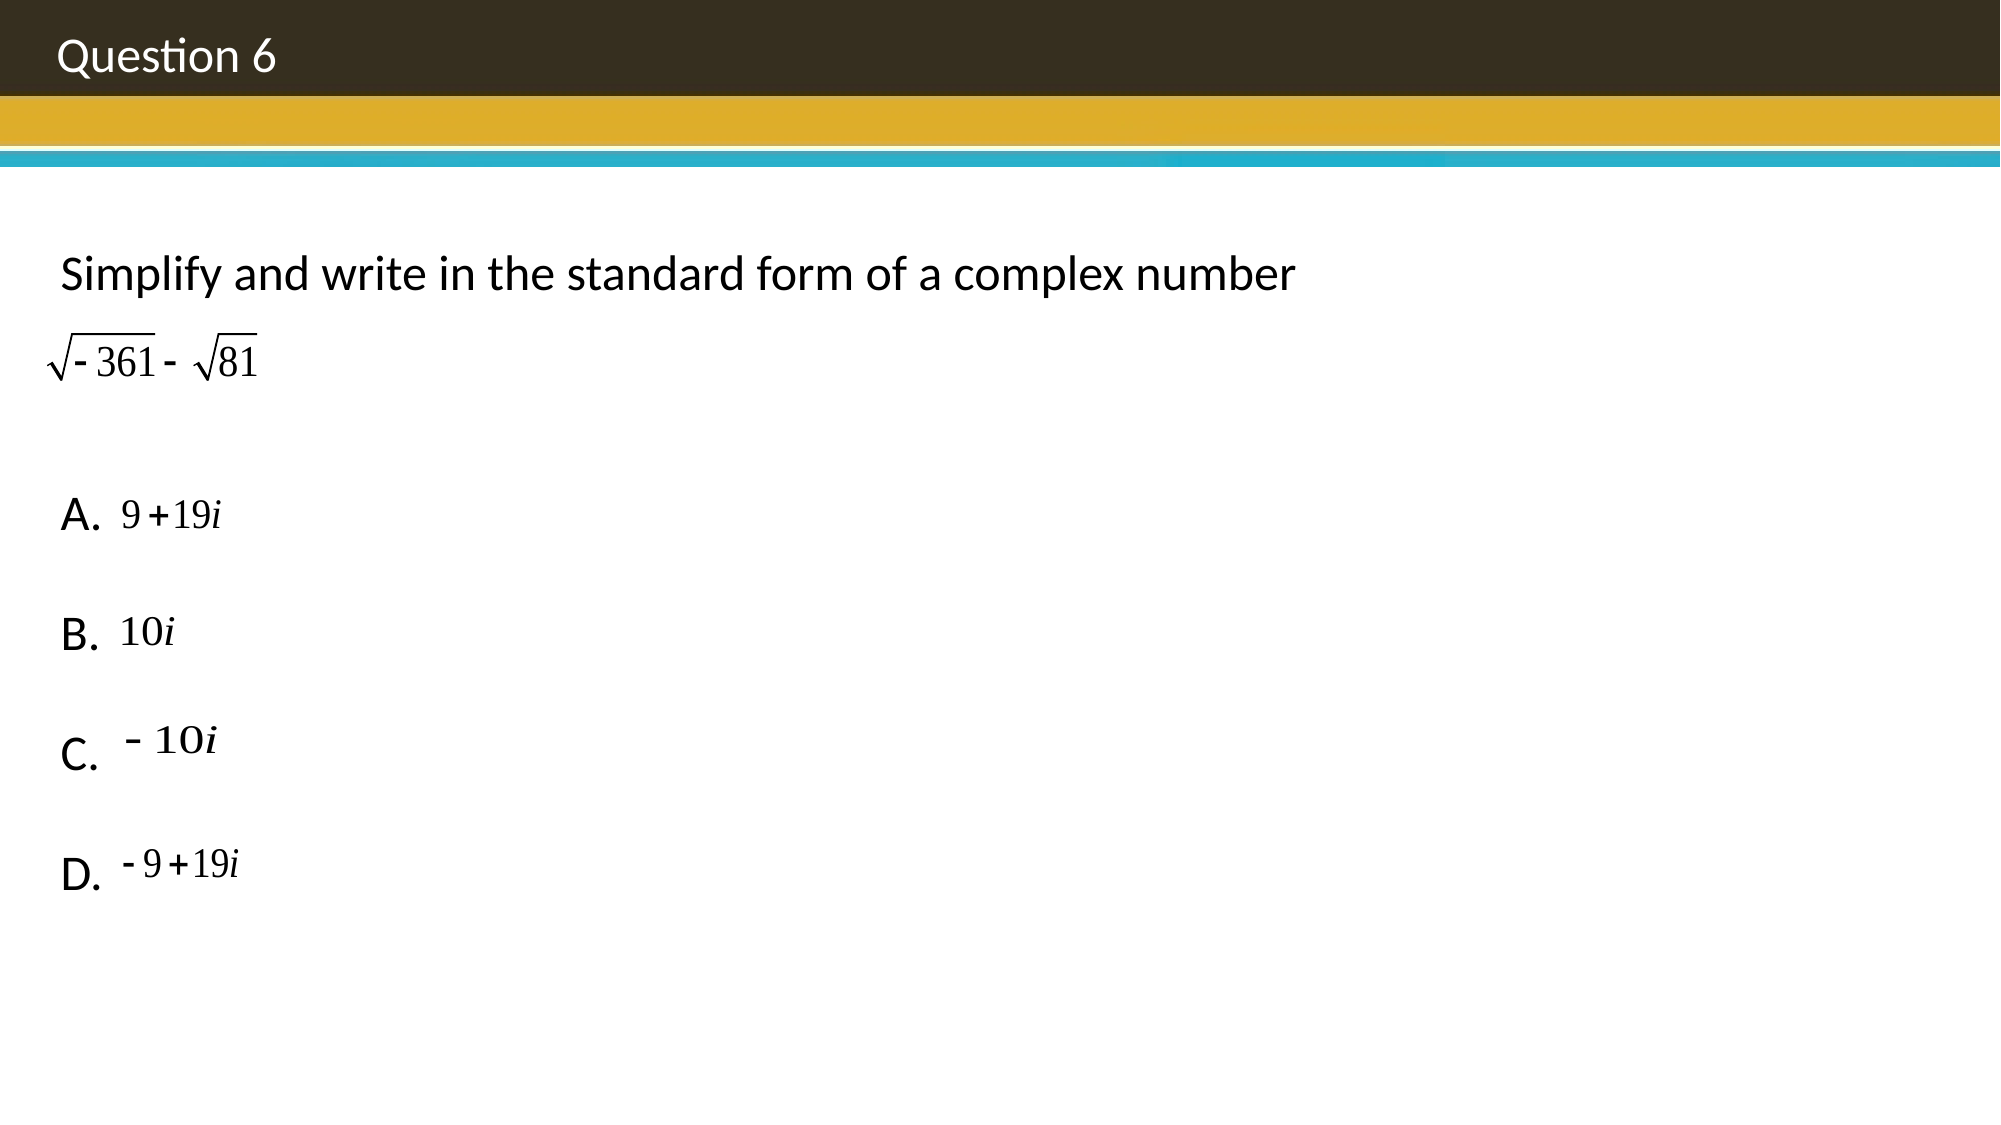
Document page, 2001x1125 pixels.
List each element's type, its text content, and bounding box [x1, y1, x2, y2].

text_box Question 6 [41, 14, 293, 90]
picture [116, 606, 185, 657]
text_box Simplify and write in the standard form of a complex number A. B. C. D. [45, 233, 1958, 1125]
picture [116, 838, 246, 889]
picture [0, 0, 2000, 167]
picture [116, 490, 229, 540]
picture [40, 324, 264, 392]
picture [116, 716, 230, 764]
